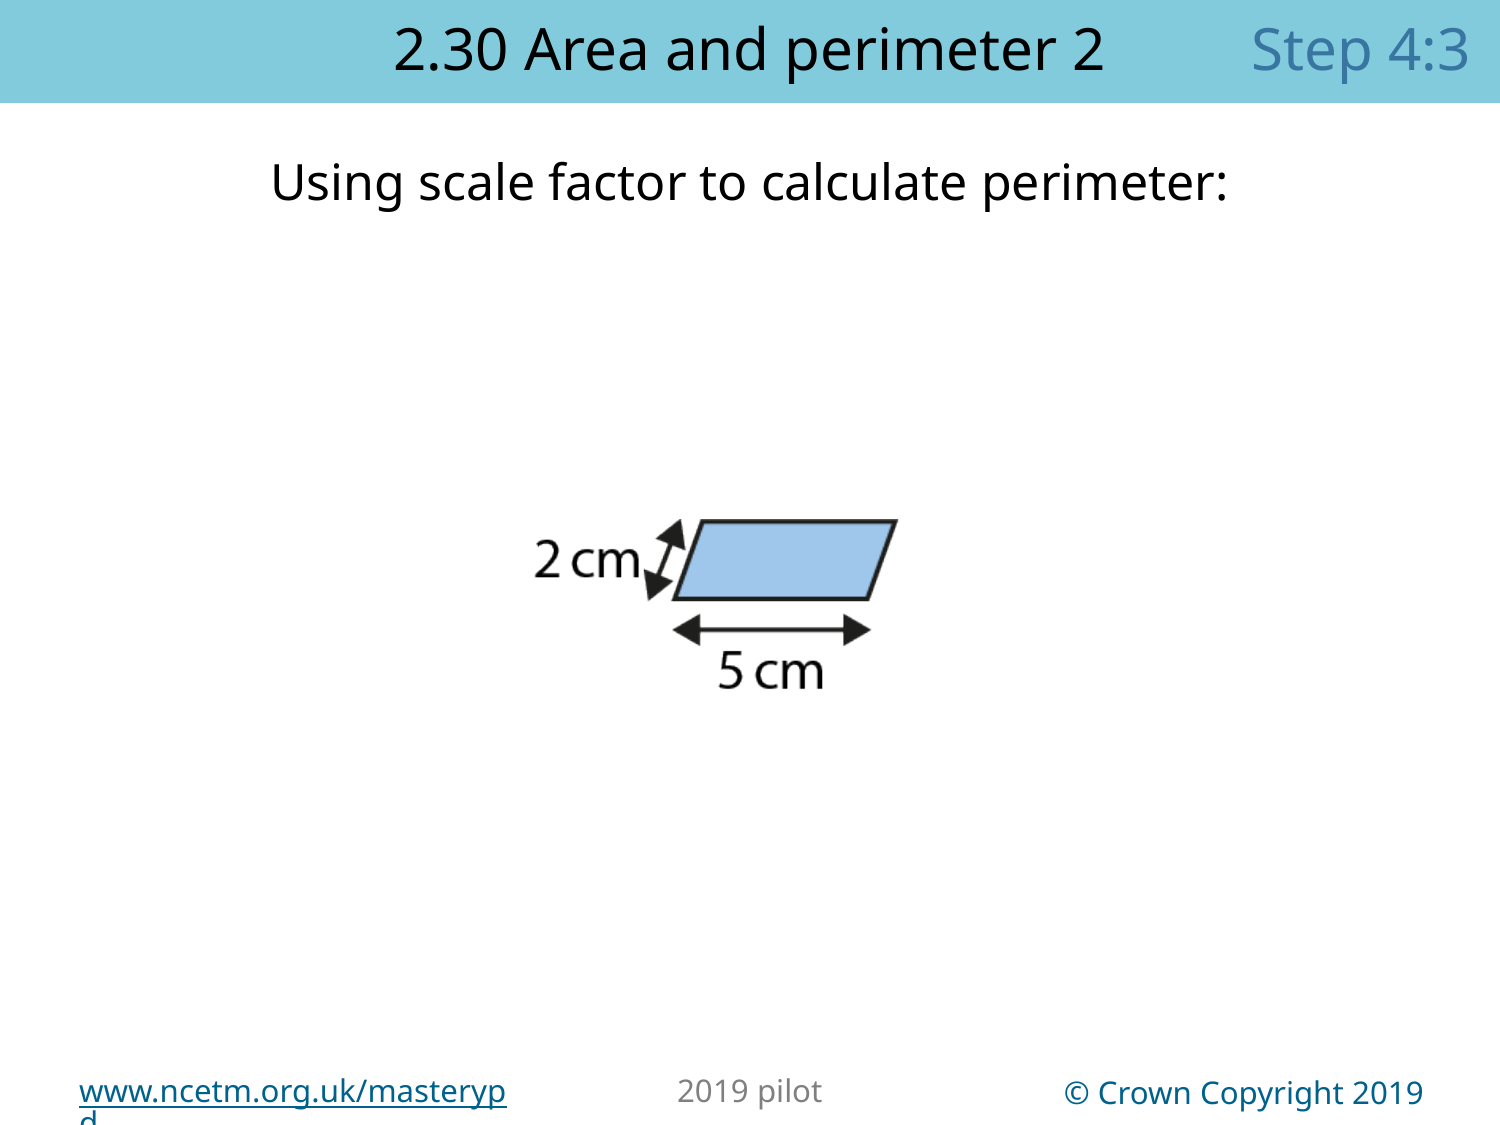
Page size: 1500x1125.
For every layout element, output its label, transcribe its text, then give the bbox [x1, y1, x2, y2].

list Step 4:3 [0, 0, 1500, 104]
text_box Using scale factor to calculate perimeter: [45, 143, 1455, 218]
picture [101, 519, 1399, 718]
